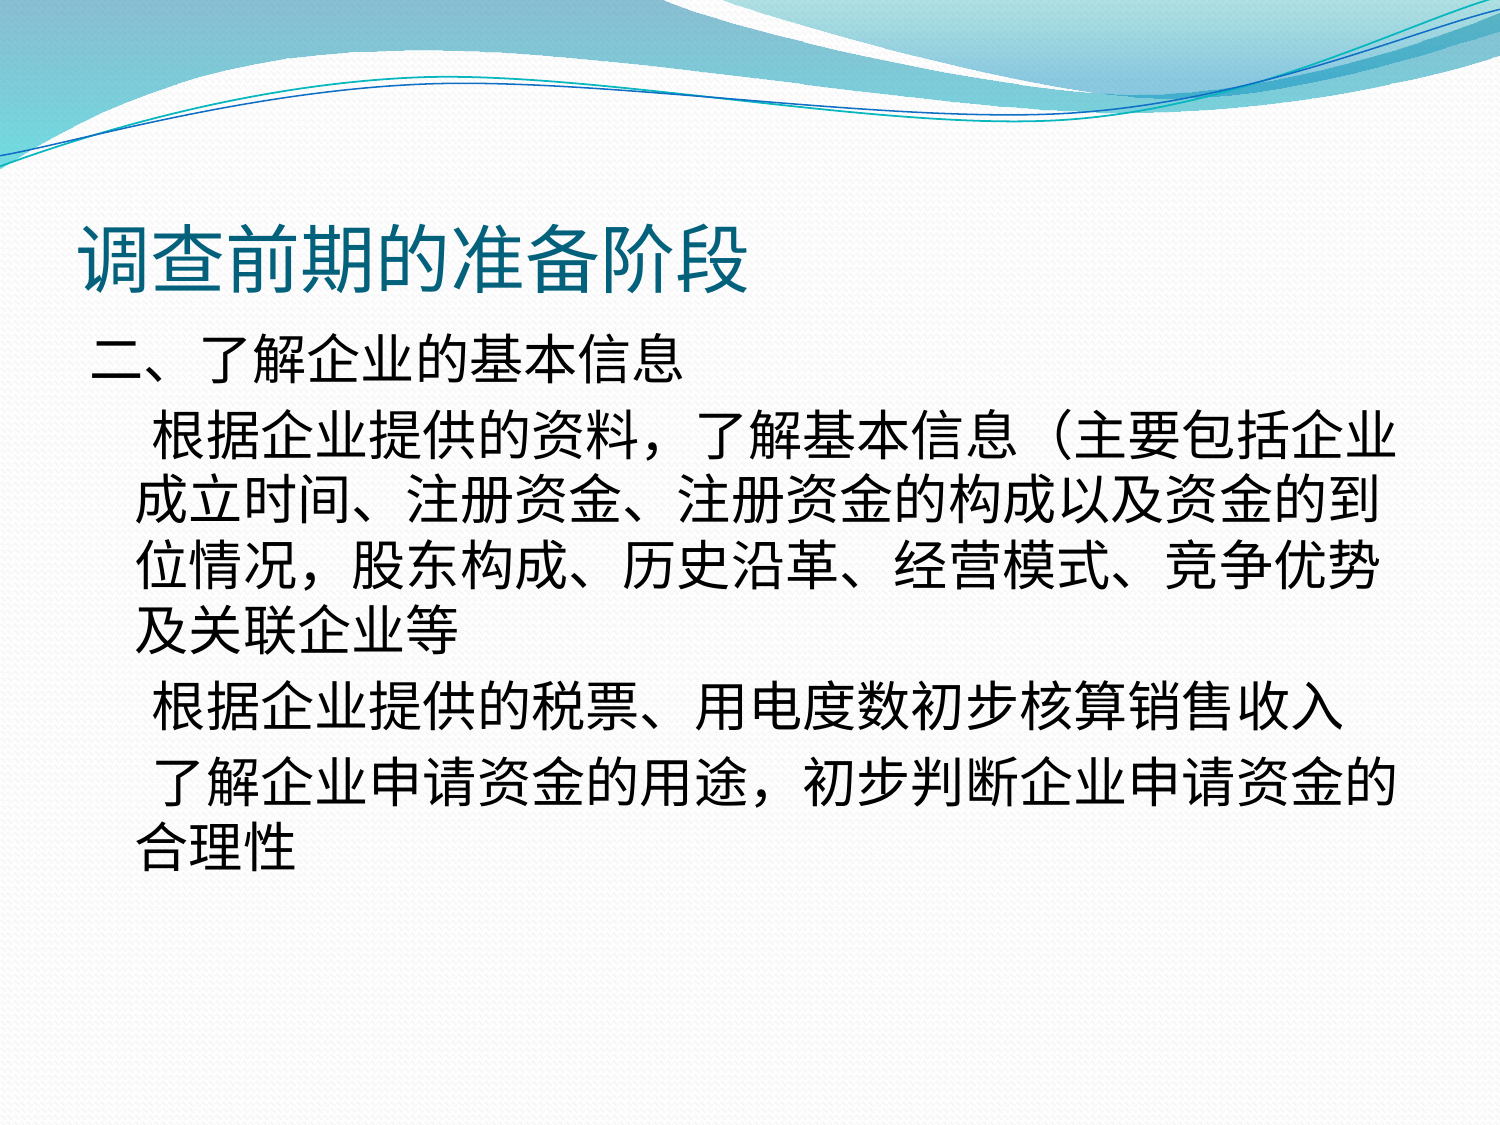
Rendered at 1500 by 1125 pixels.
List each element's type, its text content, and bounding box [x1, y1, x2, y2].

title 调查前期的准备阶段 [75, 115, 1425, 303]
list 二、了解企业的基本信息 根据企业提供的资料，了解基本信息（主要包括企业成立时间、注册资金、注册资金的构成以及资金的到位情况，股东构成、历史沿革、经营模式、竞争优势及关联企业等 根据企业提供的税票、用电度数初步核算销售收入 了解企业申请资金的用途，初步判断企业申请资金的合理性 [75, 317, 1425, 1038]
